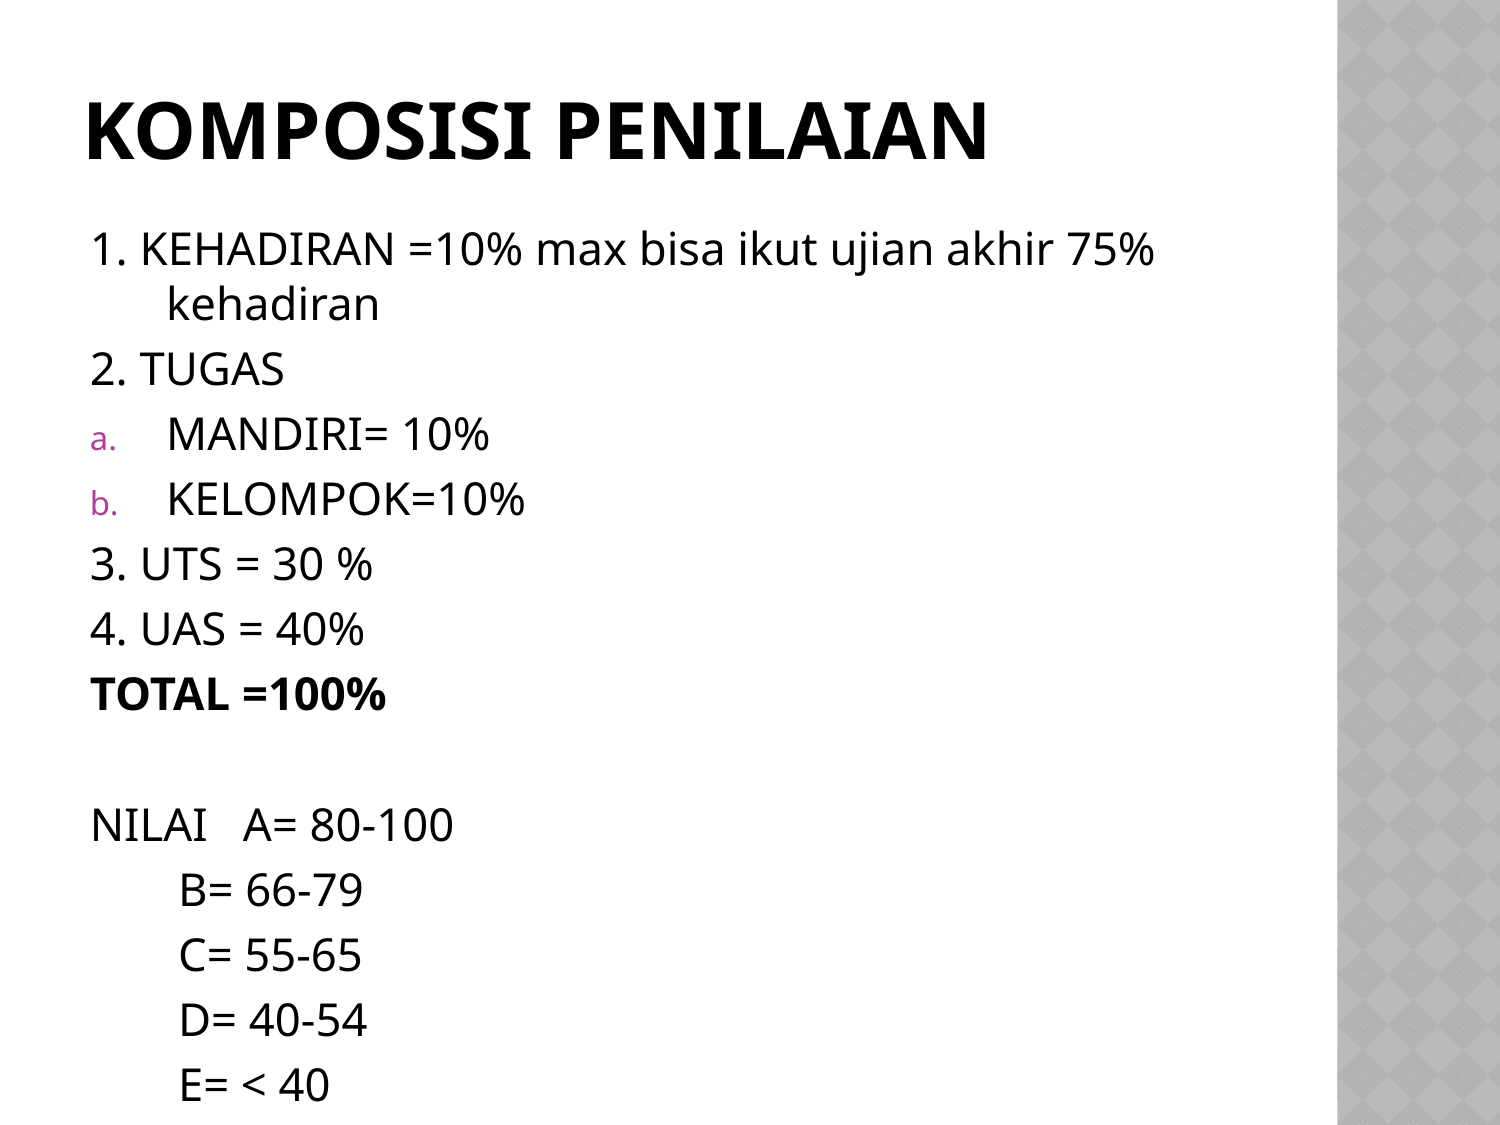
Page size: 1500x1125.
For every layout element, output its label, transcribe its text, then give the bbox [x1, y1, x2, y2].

title komPOSISI penilaian [75, 0, 1263, 175]
list 1. KEHADIRAN =10% max bisa ikut ujian akhir 75% kehadiran 2. TUGAS MANDIRI= 10% KELOMPOK=10% 3. UTS = 30 % 4. UAS = 40% TOTAL =100% NILAI A= 80-100 B= 66-79 C= 55-65 D= 40-54 E= < 40 [75, 212, 1263, 1125]
